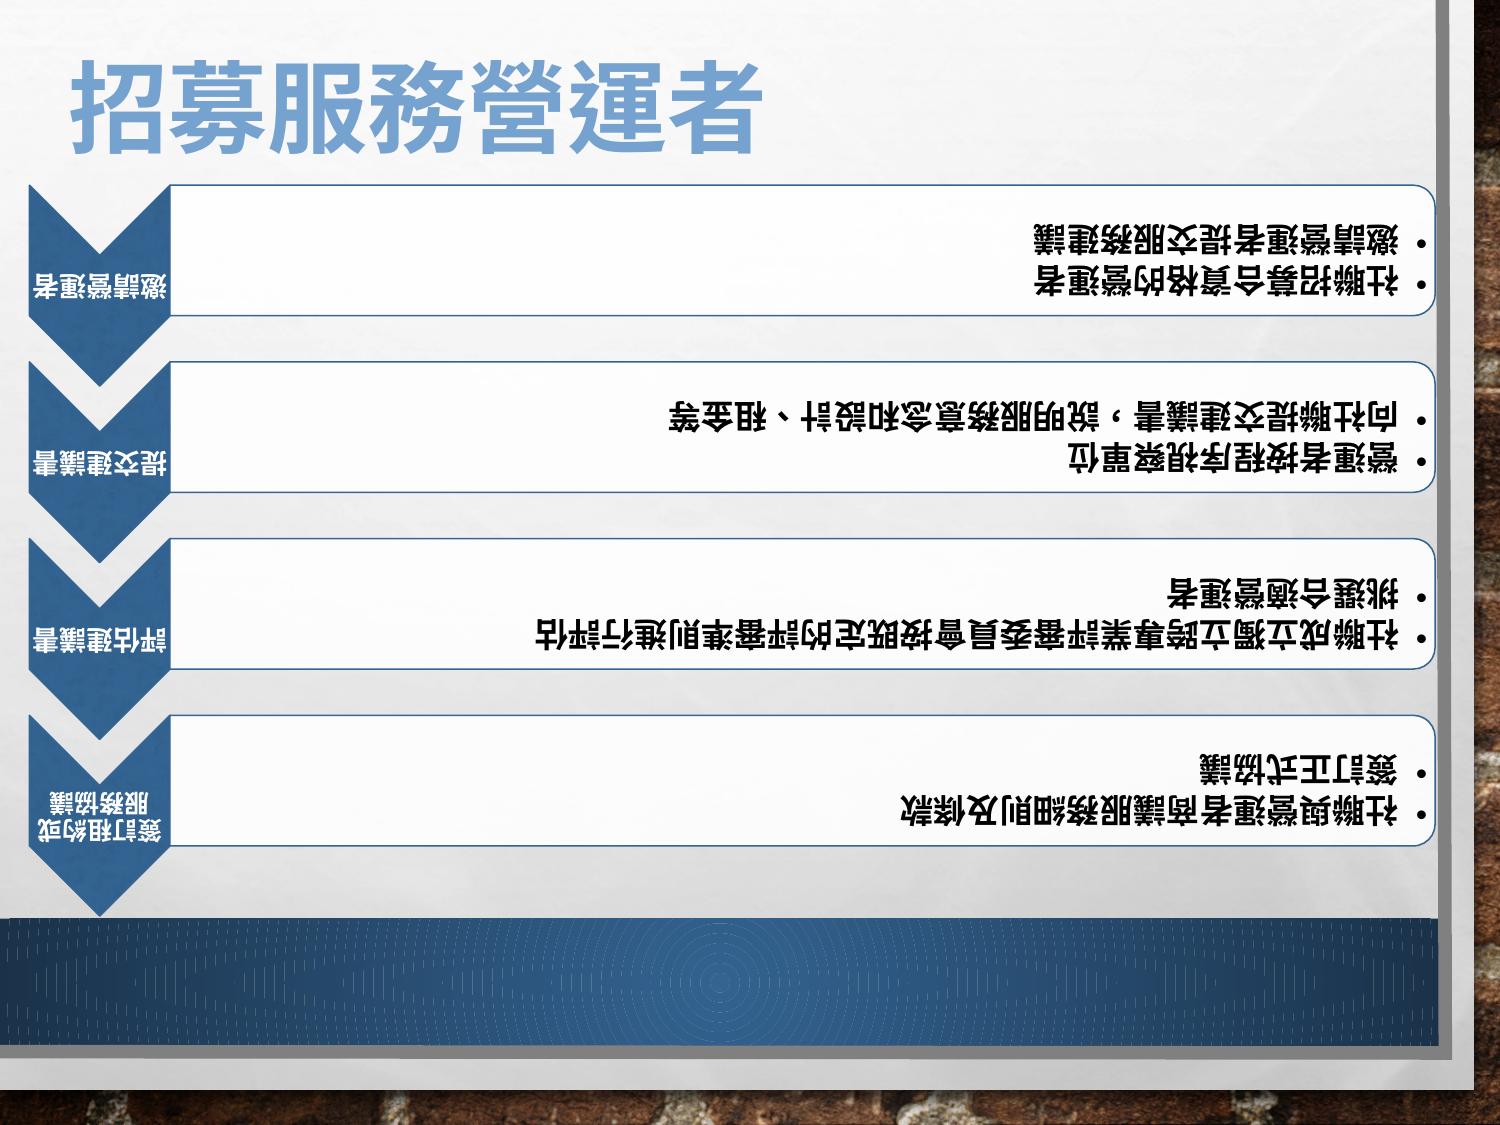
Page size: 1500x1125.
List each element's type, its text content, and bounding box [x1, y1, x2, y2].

picture [0, 0, 1500, 1125]
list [29, 184, 1436, 918]
title 招募服務營運者 [53, 19, 1333, 184]
